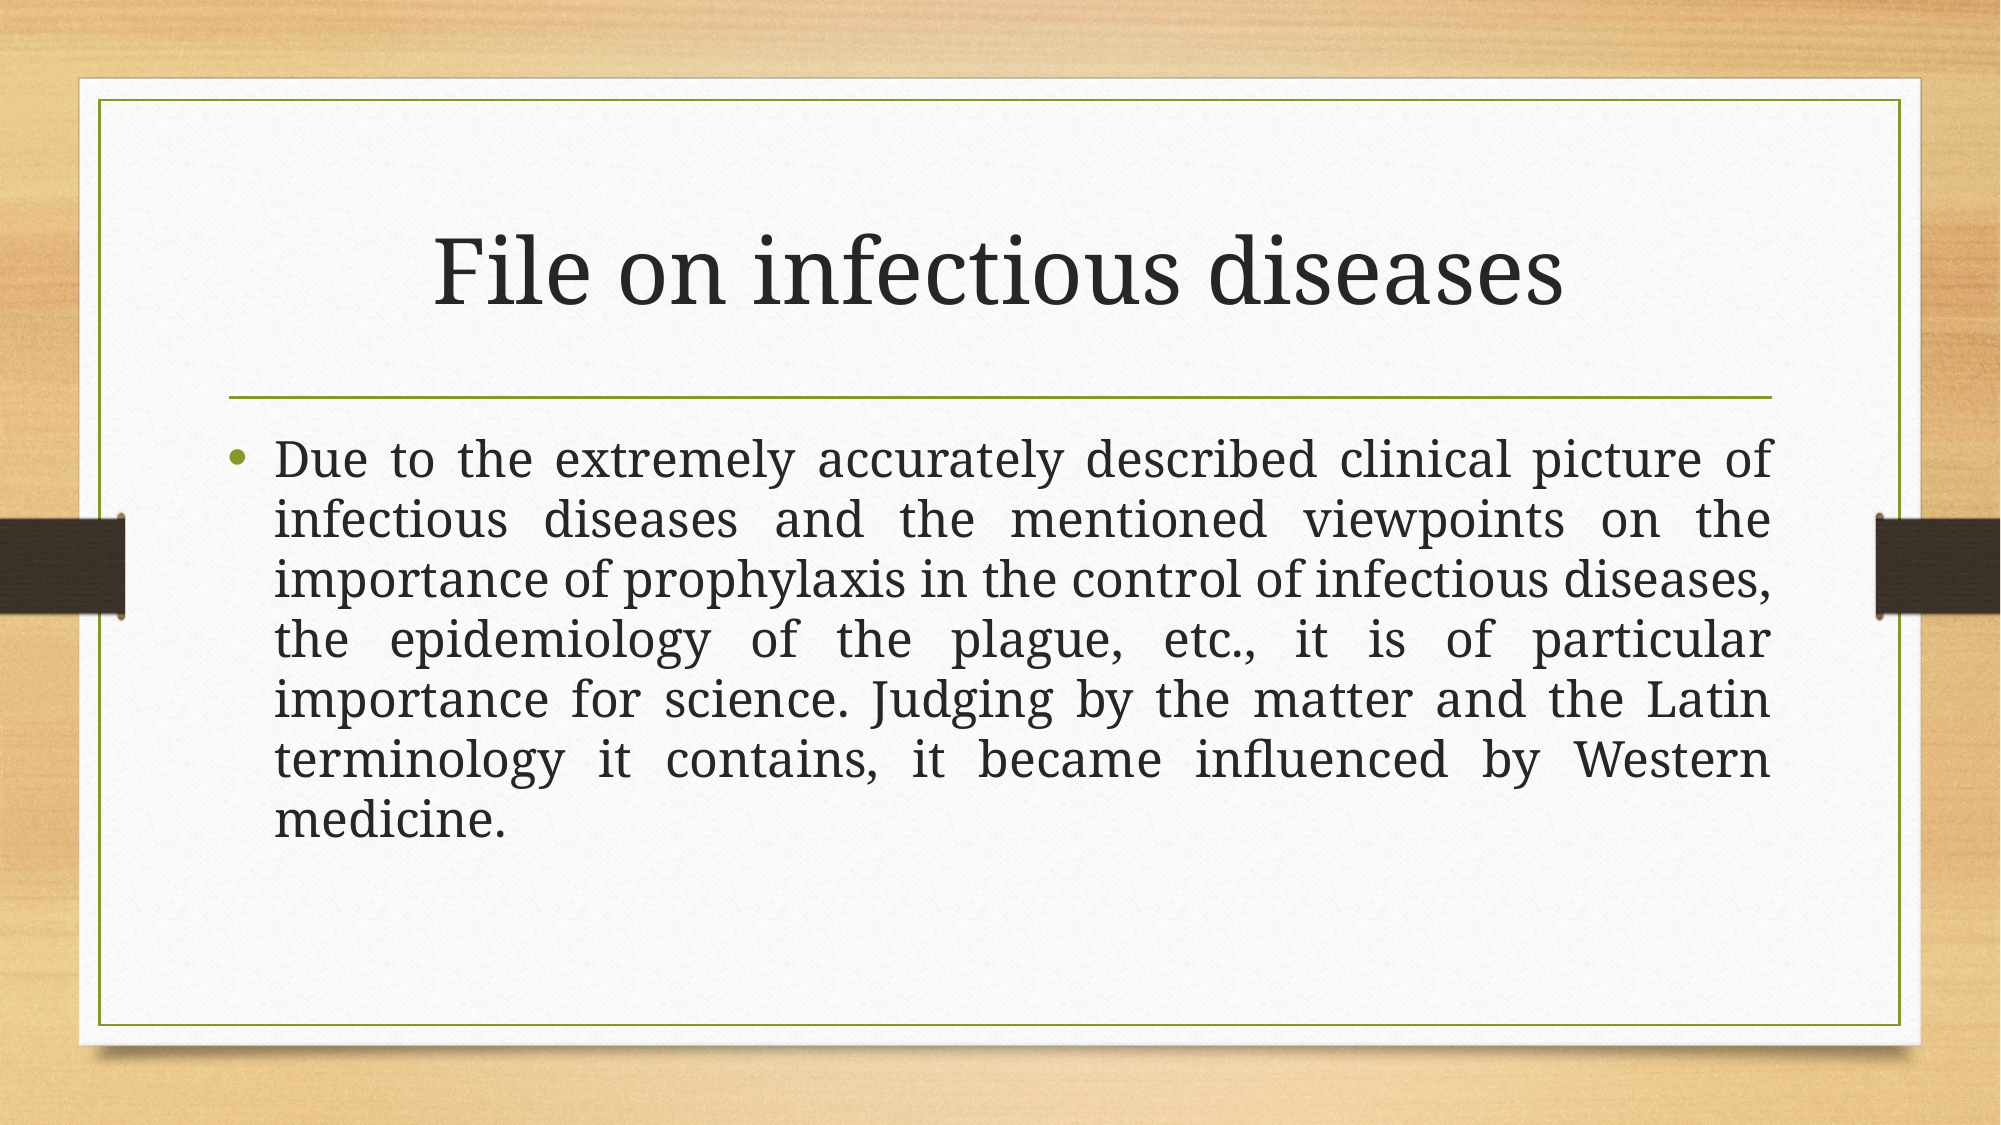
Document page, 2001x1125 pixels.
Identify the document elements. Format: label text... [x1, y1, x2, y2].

title File on infectious diseases [212, 161, 1788, 375]
list Due to the extremely accurately described clinical picture of infectious diseases and the mentioned viewpoints on the importance of prophylaxis in the control of infectious diseases, the epidemiology of the plague, etc., it is of particular importance for science. Judging by the matter and the Latin terminology it contains, it became influenced by Western medicine. [212, 419, 1788, 964]
picture [0, 0, 2001, 1125]
